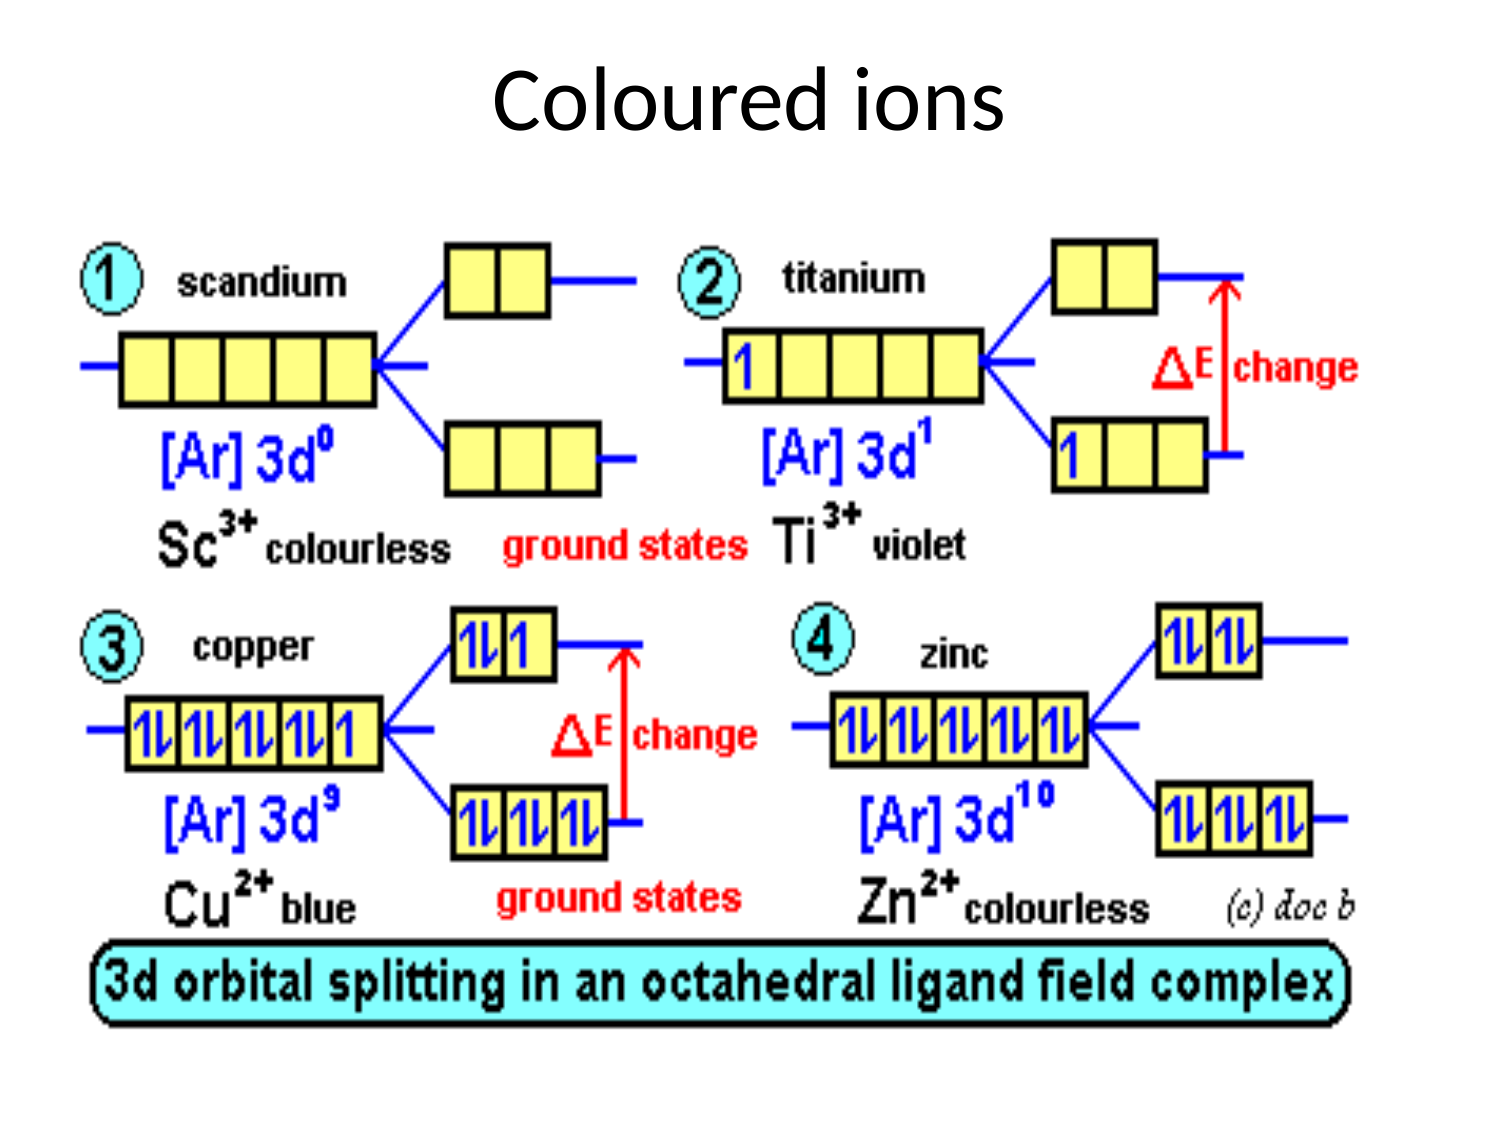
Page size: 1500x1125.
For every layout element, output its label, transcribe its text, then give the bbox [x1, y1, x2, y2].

title Coloured ions [75, 0, 1425, 188]
picture [74, 232, 1365, 1037]
